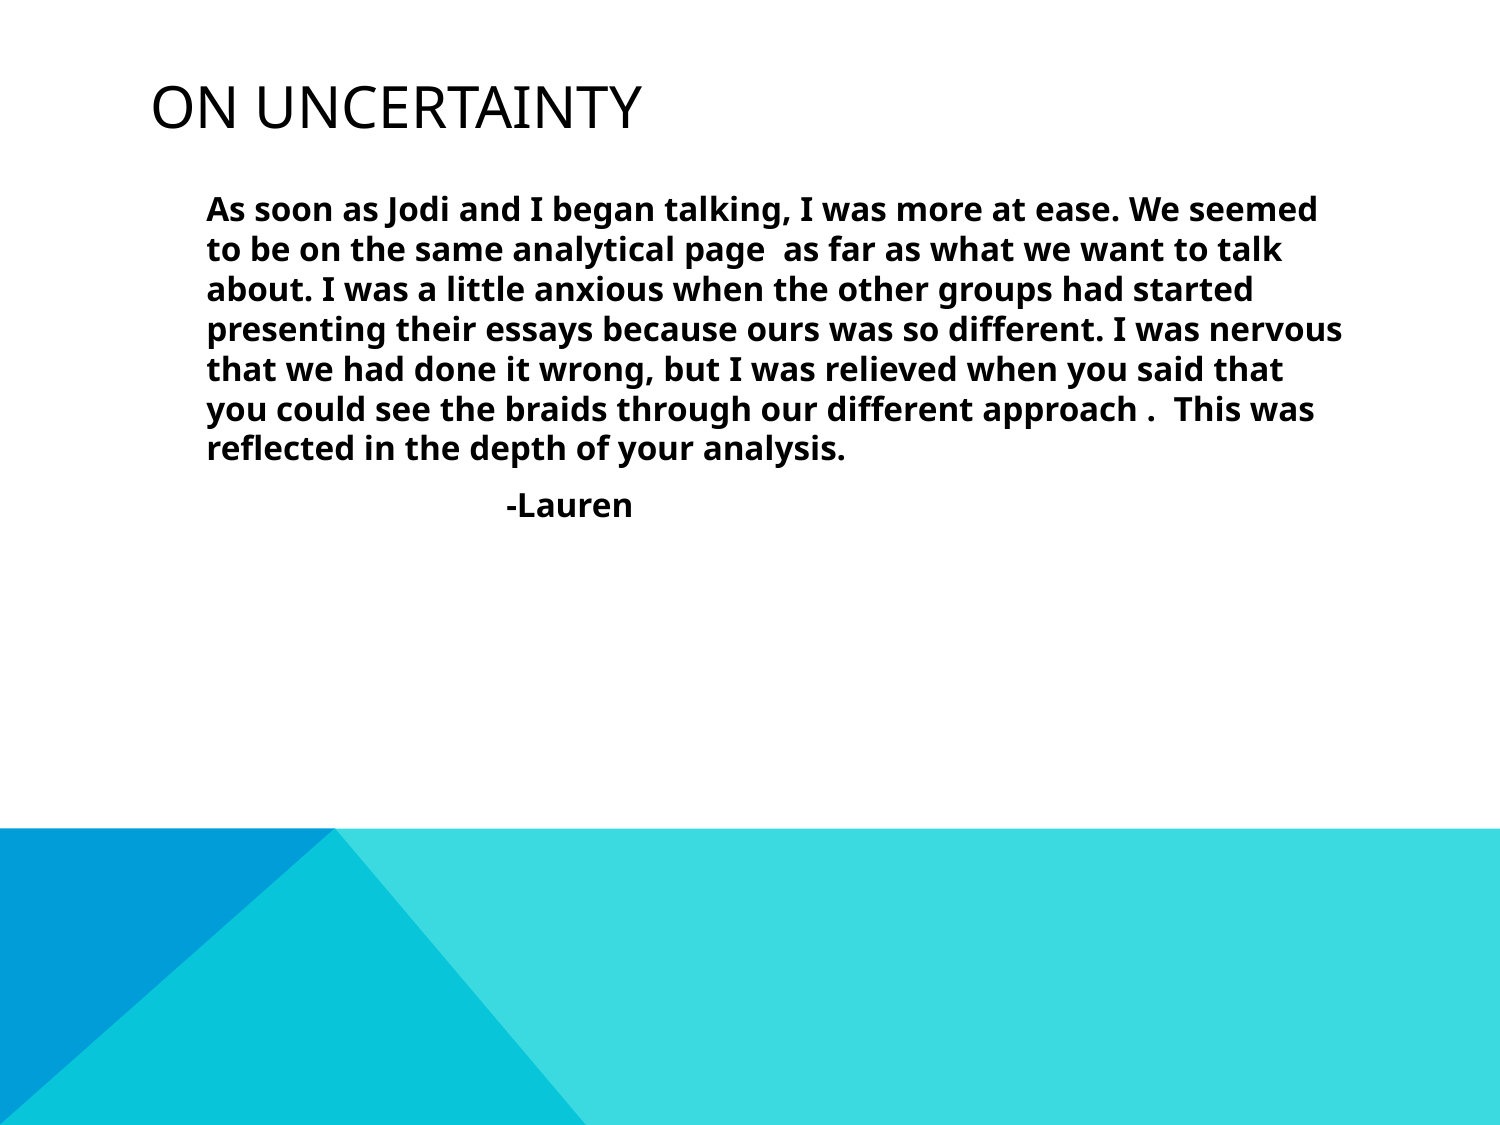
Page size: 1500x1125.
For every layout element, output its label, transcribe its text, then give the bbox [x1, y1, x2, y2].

list As soon as Jodi and I began talking, I was more at ease. We seemed to be on the same analytical page as far as what we want to talk about. I was a little anxious when the other groups had started presenting their essays because ours was so different. I was nervous that we had done it wrong, but I was relieved when you said that you could see the braids through our different approach . This was reflected in the depth of your analysis. -Lauren [135, 180, 1369, 768]
title On uncertainty [135, 60, 1369, 150]
